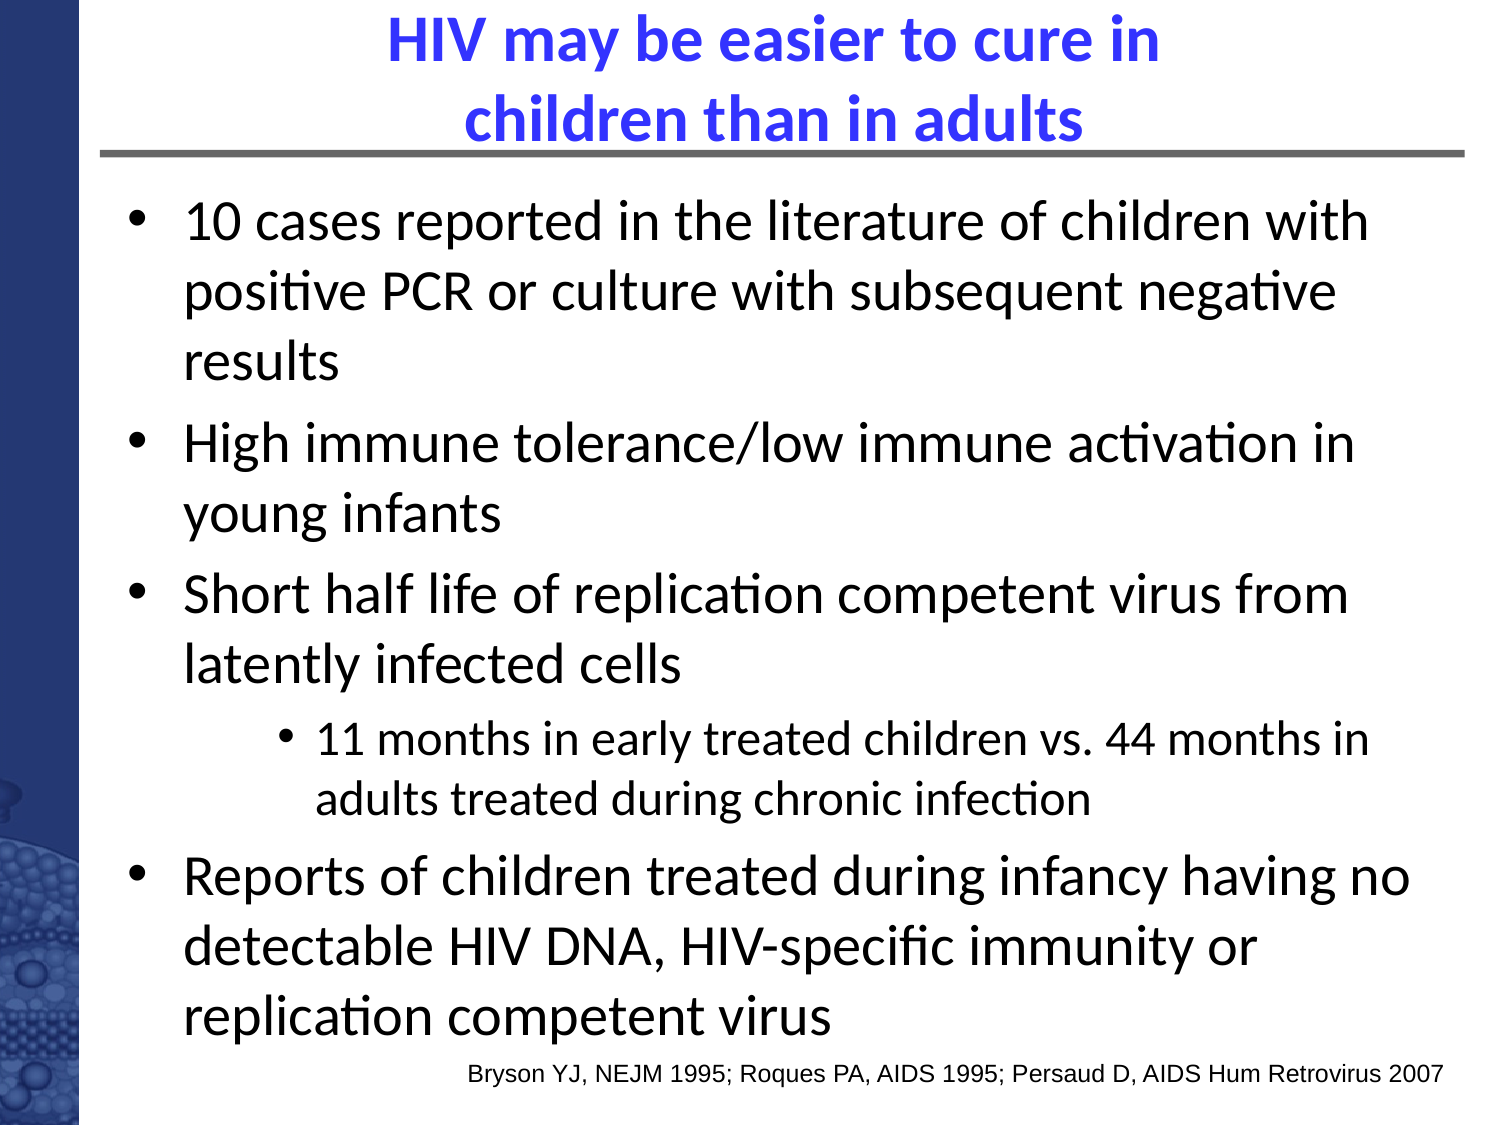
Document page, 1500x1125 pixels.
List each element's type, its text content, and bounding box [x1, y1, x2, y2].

picture [0, 0, 79, 1125]
title HIV may be easier to cure in children than in adults [87, 0, 1463, 175]
text_box Bryson YJ, NEJM 1995; Roques PA, AIDS 1995; Persaud D, AIDS Hum Retrovirus 2007 [452, 1050, 1462, 1095]
list 10 cases reported in the literature of children with positive PCR or culture with subsequent negative results High immune tolerance/low immune activation in young infants Short half life of replication competent virus from latently infected cells 11 months in early treated children vs. 44 months in adults treated during chronic infection Reports of children treated during infancy having no detectable HIV DNA, HIV-specific immunity or replication competent virus [112, 174, 1500, 850]
